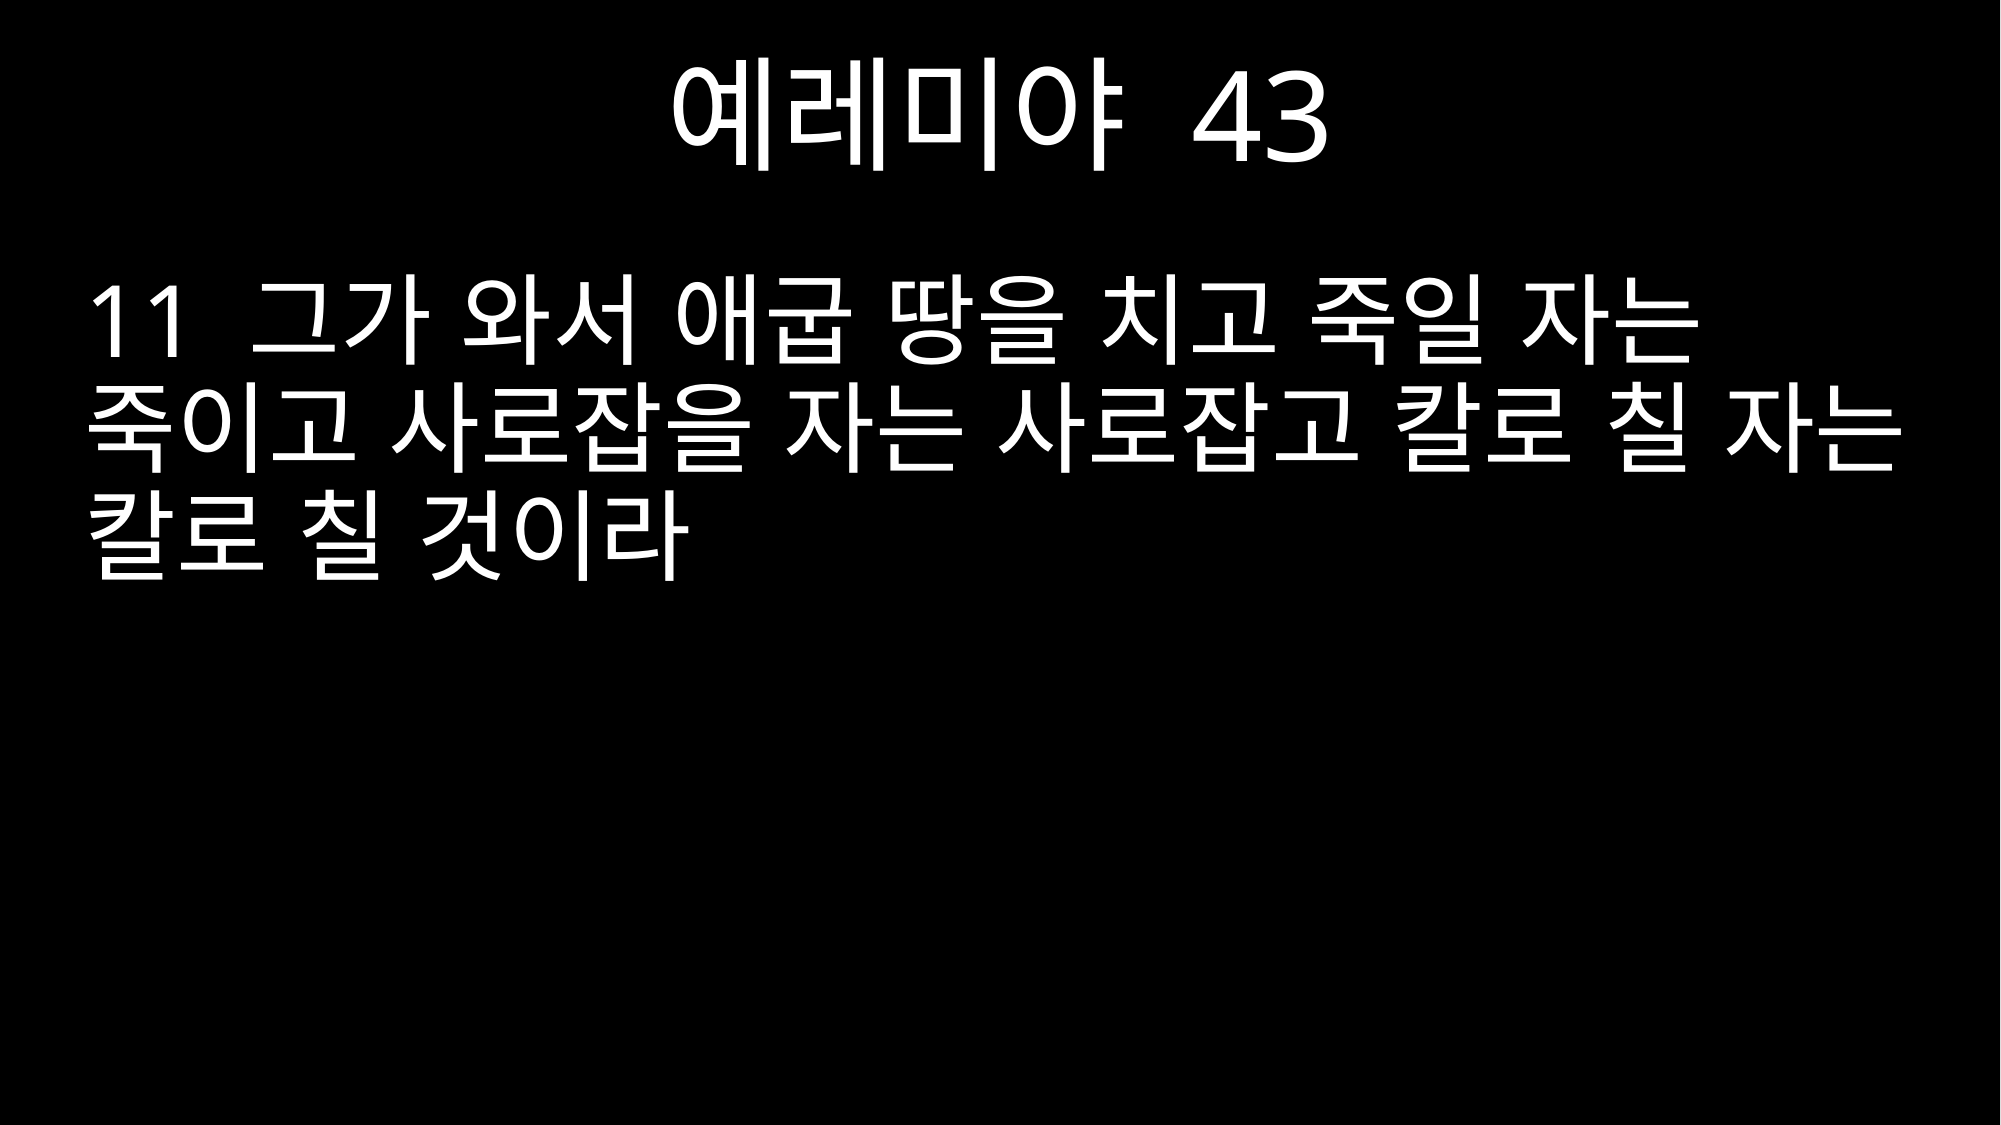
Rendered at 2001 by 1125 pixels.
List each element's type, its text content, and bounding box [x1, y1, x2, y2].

footer 예레미야 43 [0, 32, 2000, 192]
list 11 그가 와서 애굽 땅을 치고 죽일 자는 죽이고 사로잡을 자는 사로잡고 칼로 칠 자는 칼로 칠 것이라 [69, 263, 1953, 423]
picture [0, 0, 2001, 1125]
